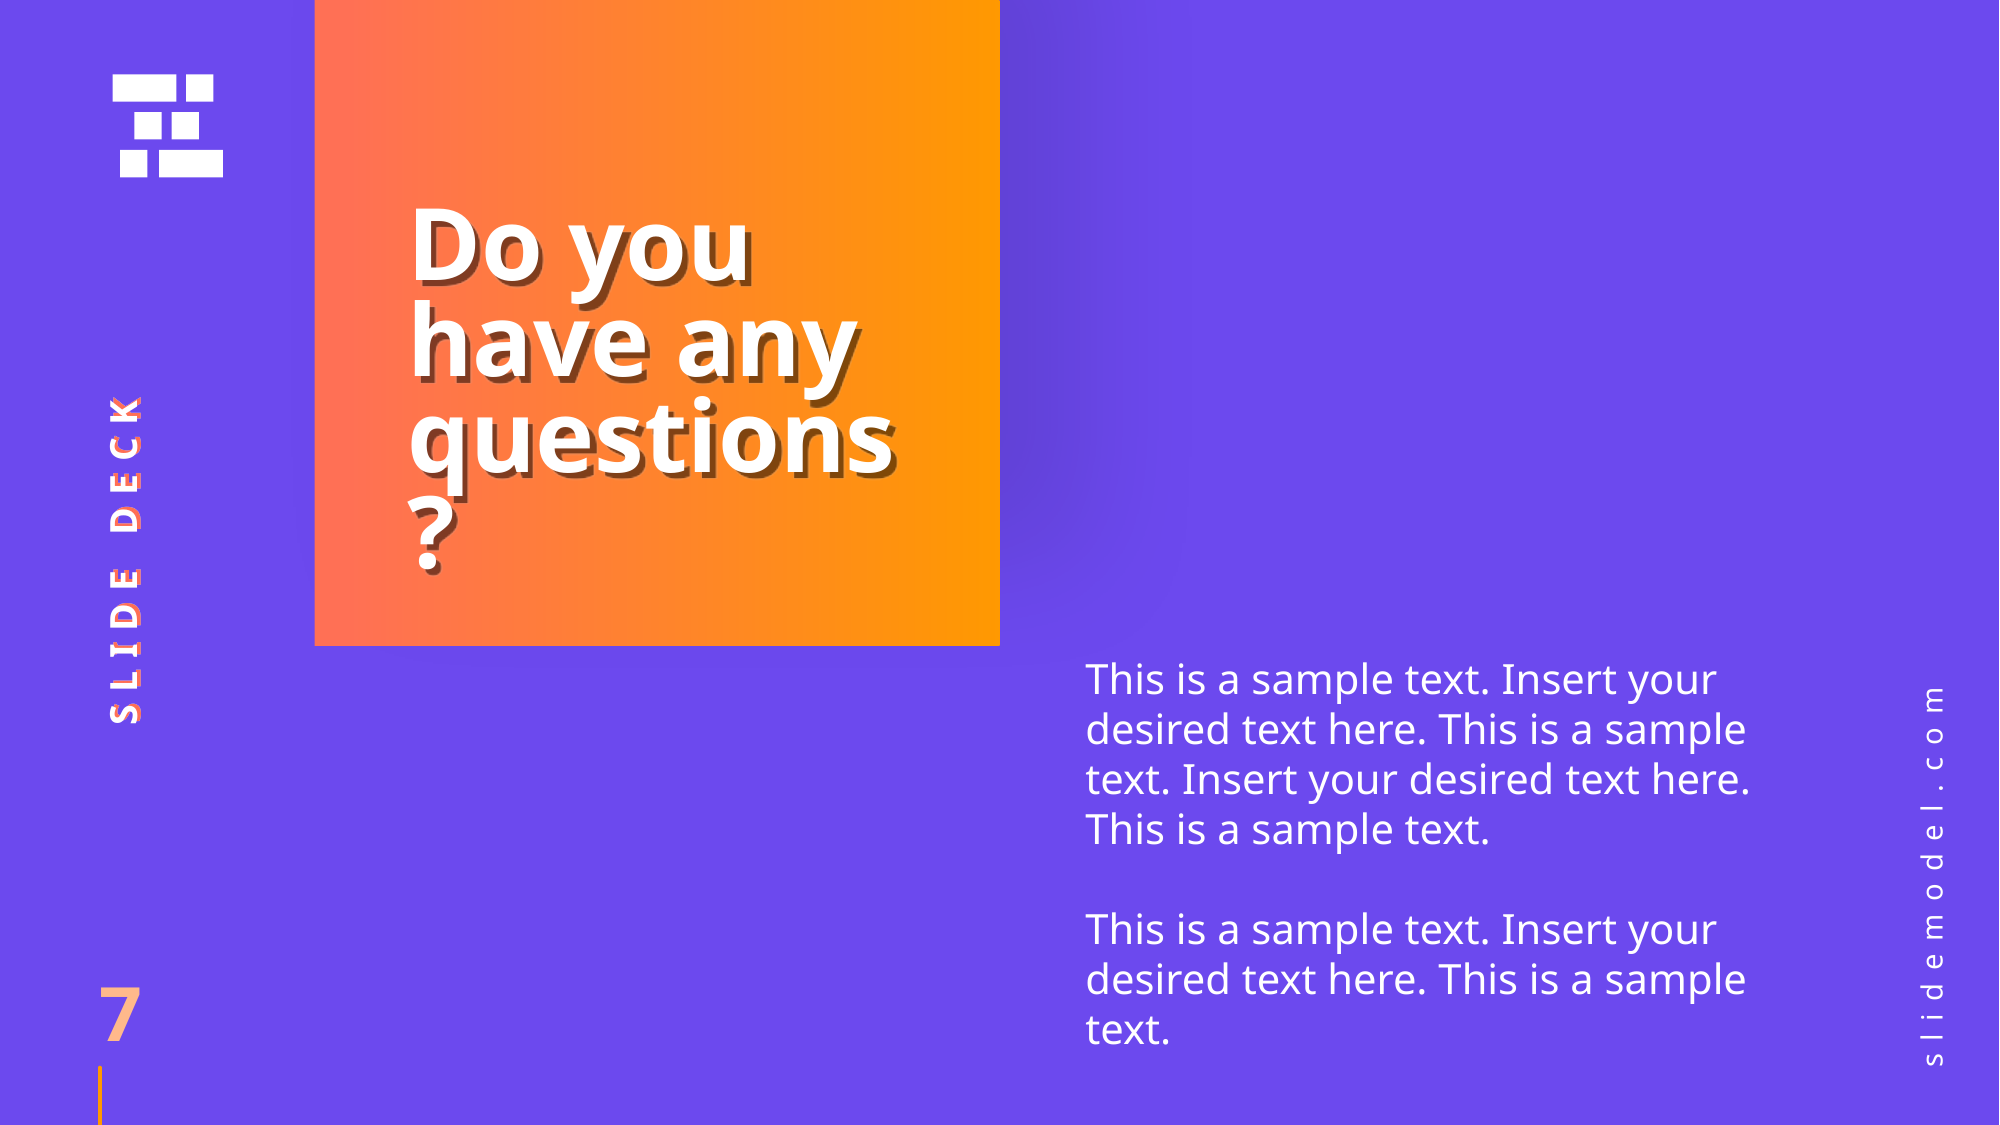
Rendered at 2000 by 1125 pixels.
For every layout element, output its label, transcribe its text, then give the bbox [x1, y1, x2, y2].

footer slidemodel.com [1901, 434, 1961, 1068]
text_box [97, 74, 226, 205]
slide_number 7 [99, 987, 221, 1048]
text_box This is a sample text. Insert your desired text here. This is a sample text. Insert your desired text here. This is a sample text. This is a sample text. Insert your desired text here. This is a sample text. [1070, 645, 1815, 1060]
text_box Do you have any questions? [392, 208, 923, 584]
text_box SLIDE DECK [92, 282, 152, 843]
